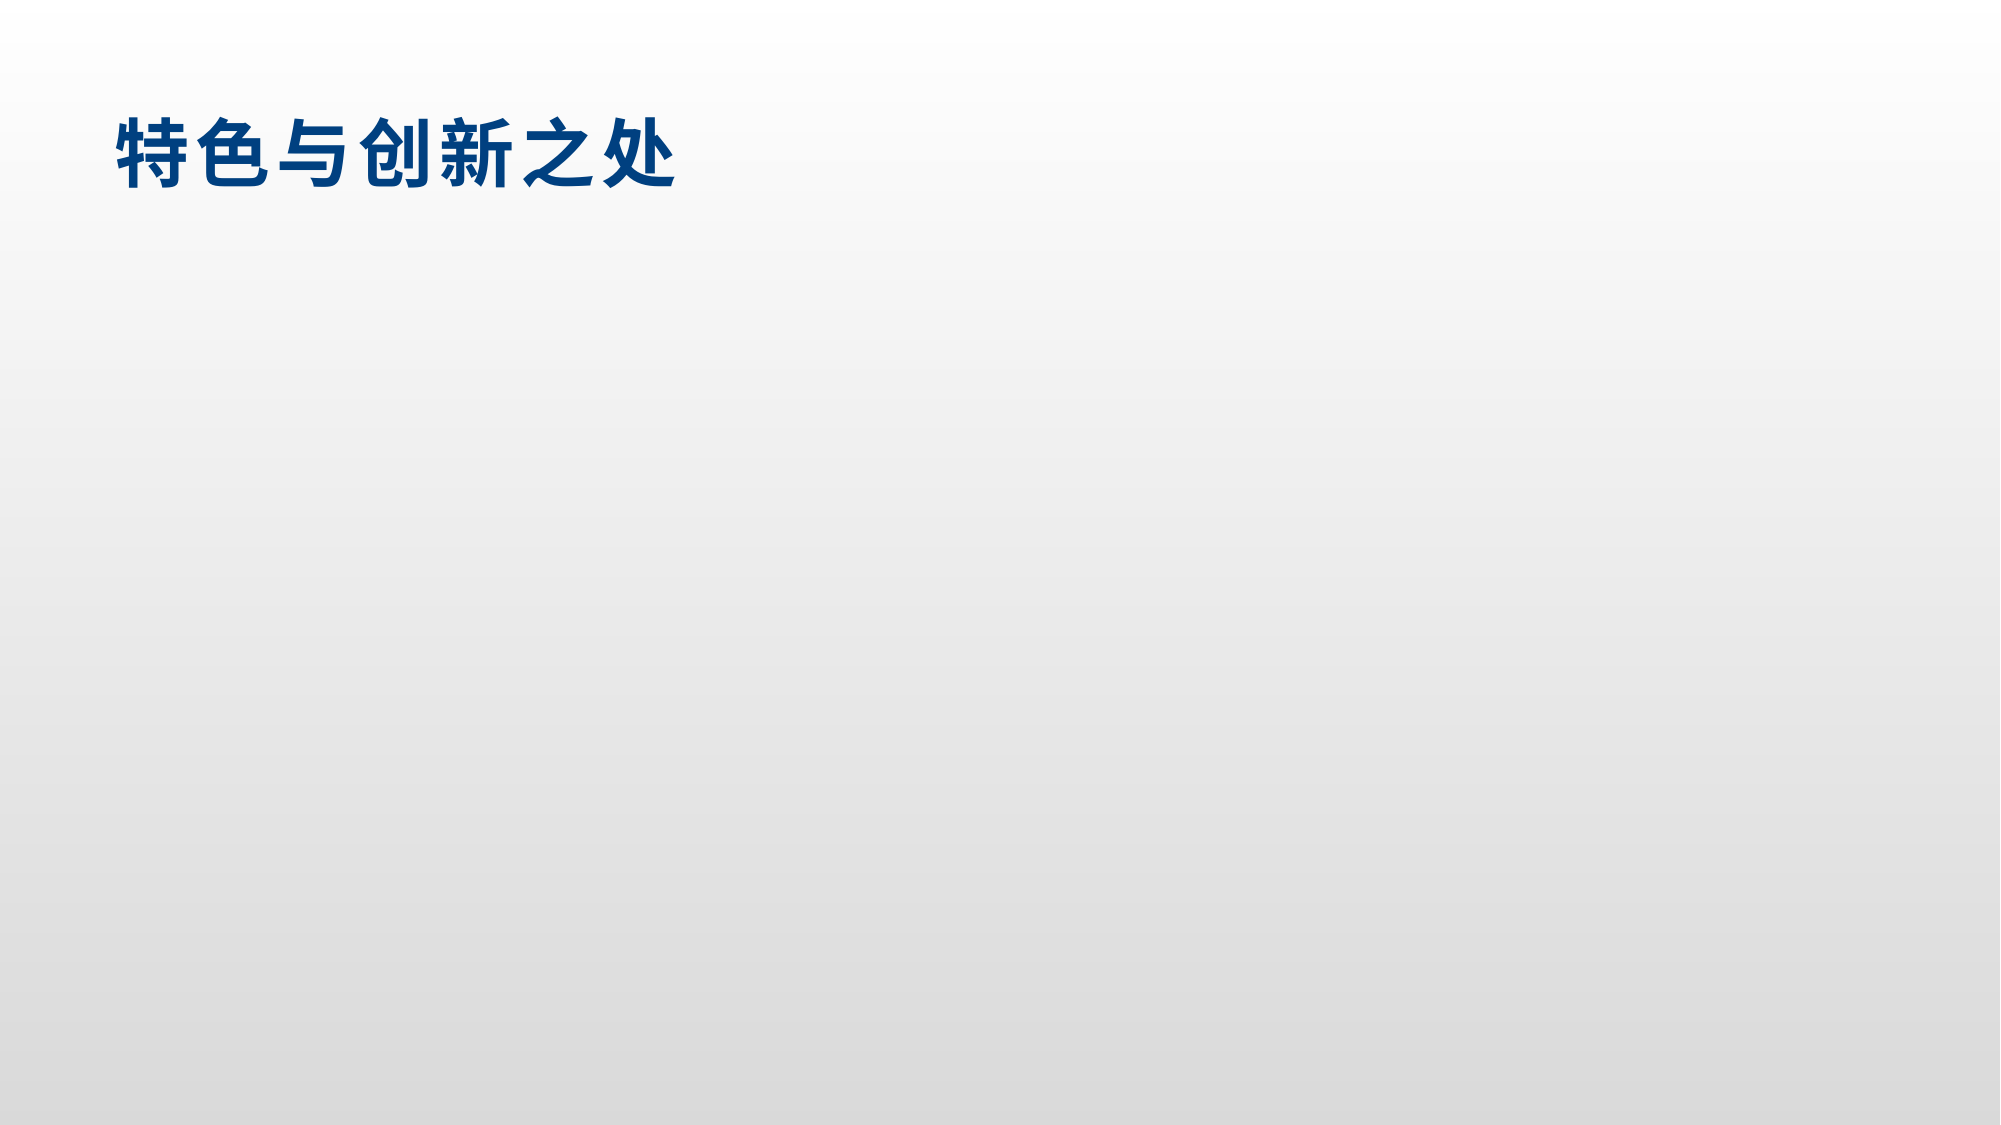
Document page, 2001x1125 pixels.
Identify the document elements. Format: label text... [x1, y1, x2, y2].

title 特色与创新之处 [99, 99, 1900, 216]
